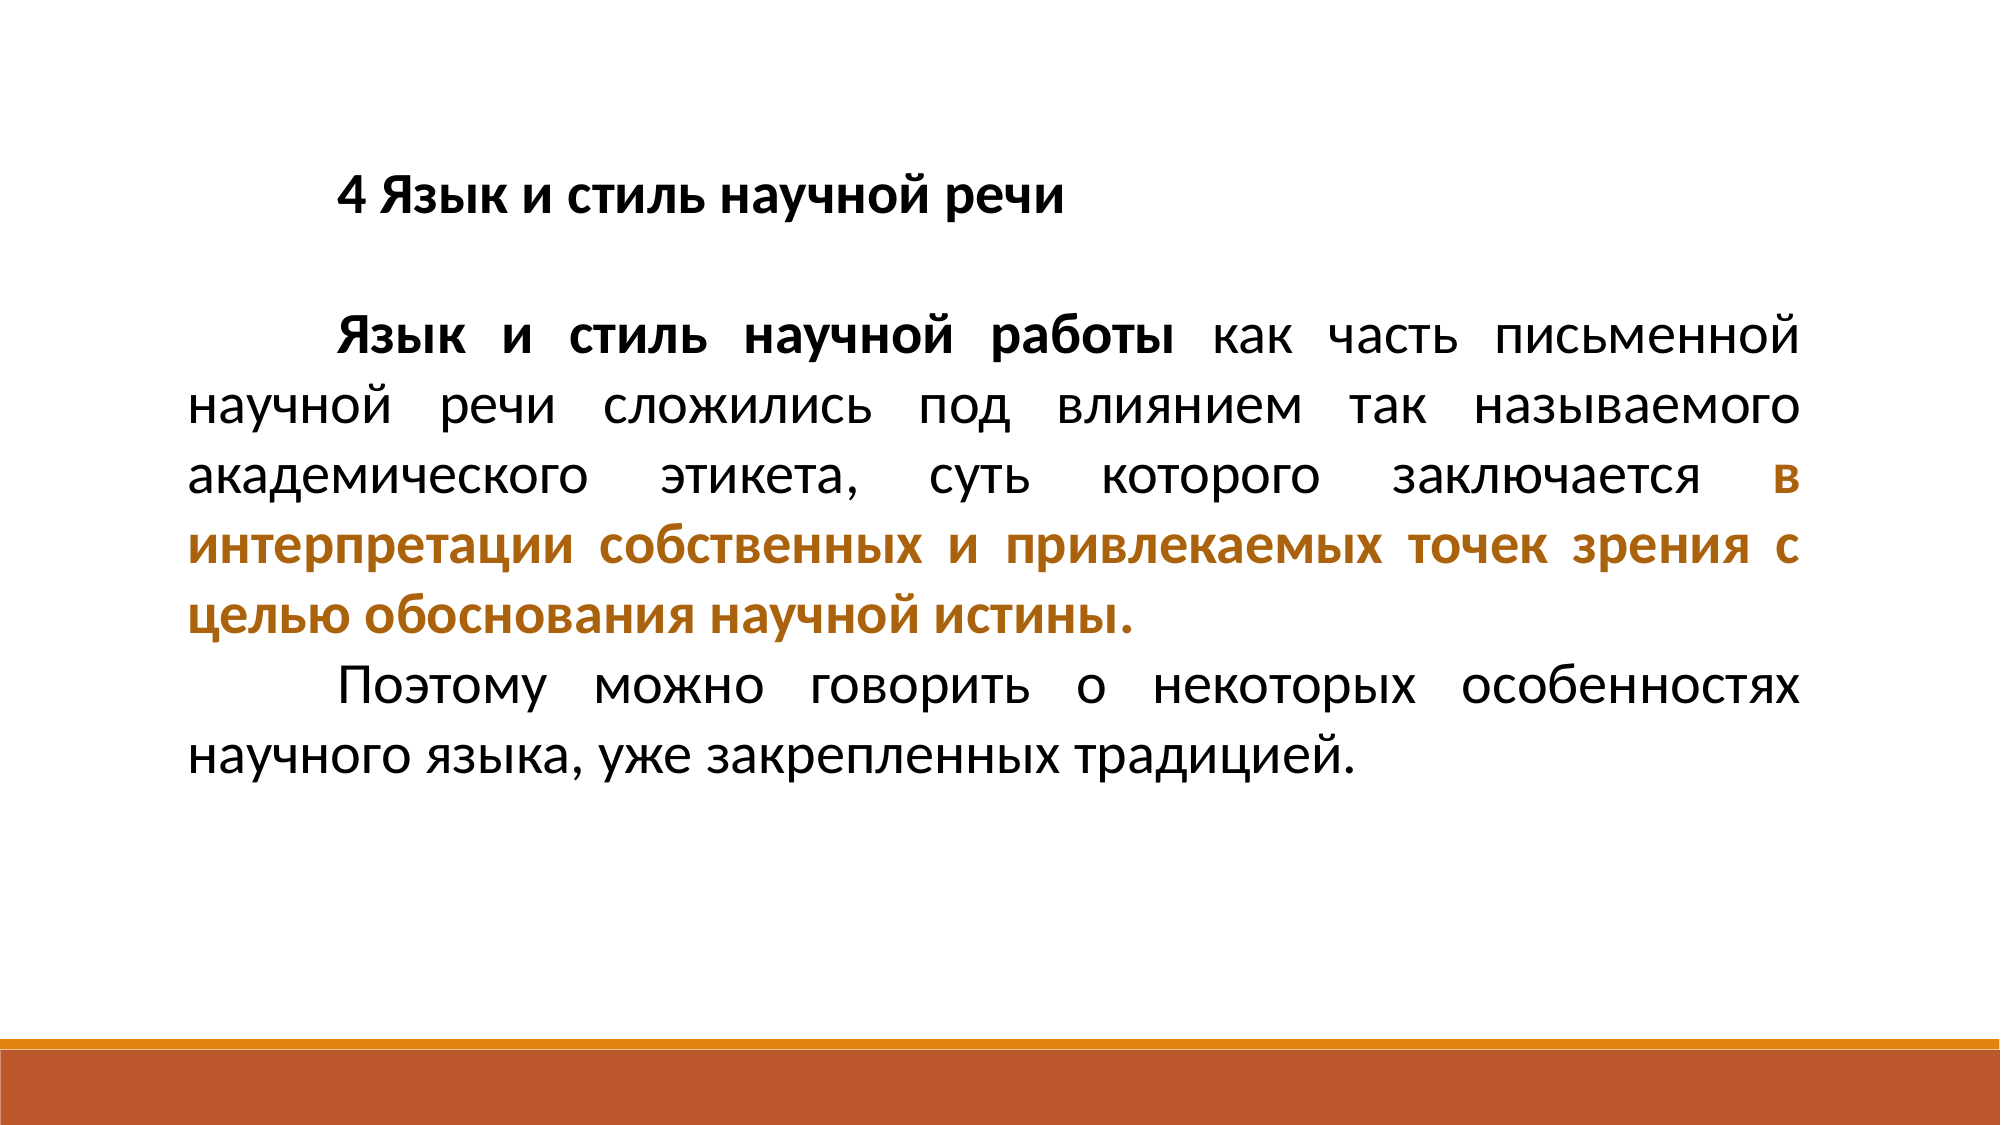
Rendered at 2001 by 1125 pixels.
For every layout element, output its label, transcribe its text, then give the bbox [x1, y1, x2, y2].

text_box 4 Язык и стиль научной речи Язык и стиль научной работы как часть письменной научной речи сложились под влиянием так называемого академического этикета, суть которого заключается в интерпретации собственных и привлекаемых точек зрения с целью обоснования научной истины. Поэтому можно говорить о некоторых особенностях научного языка, уже закрепленных традицией. [172, 148, 1816, 793]
